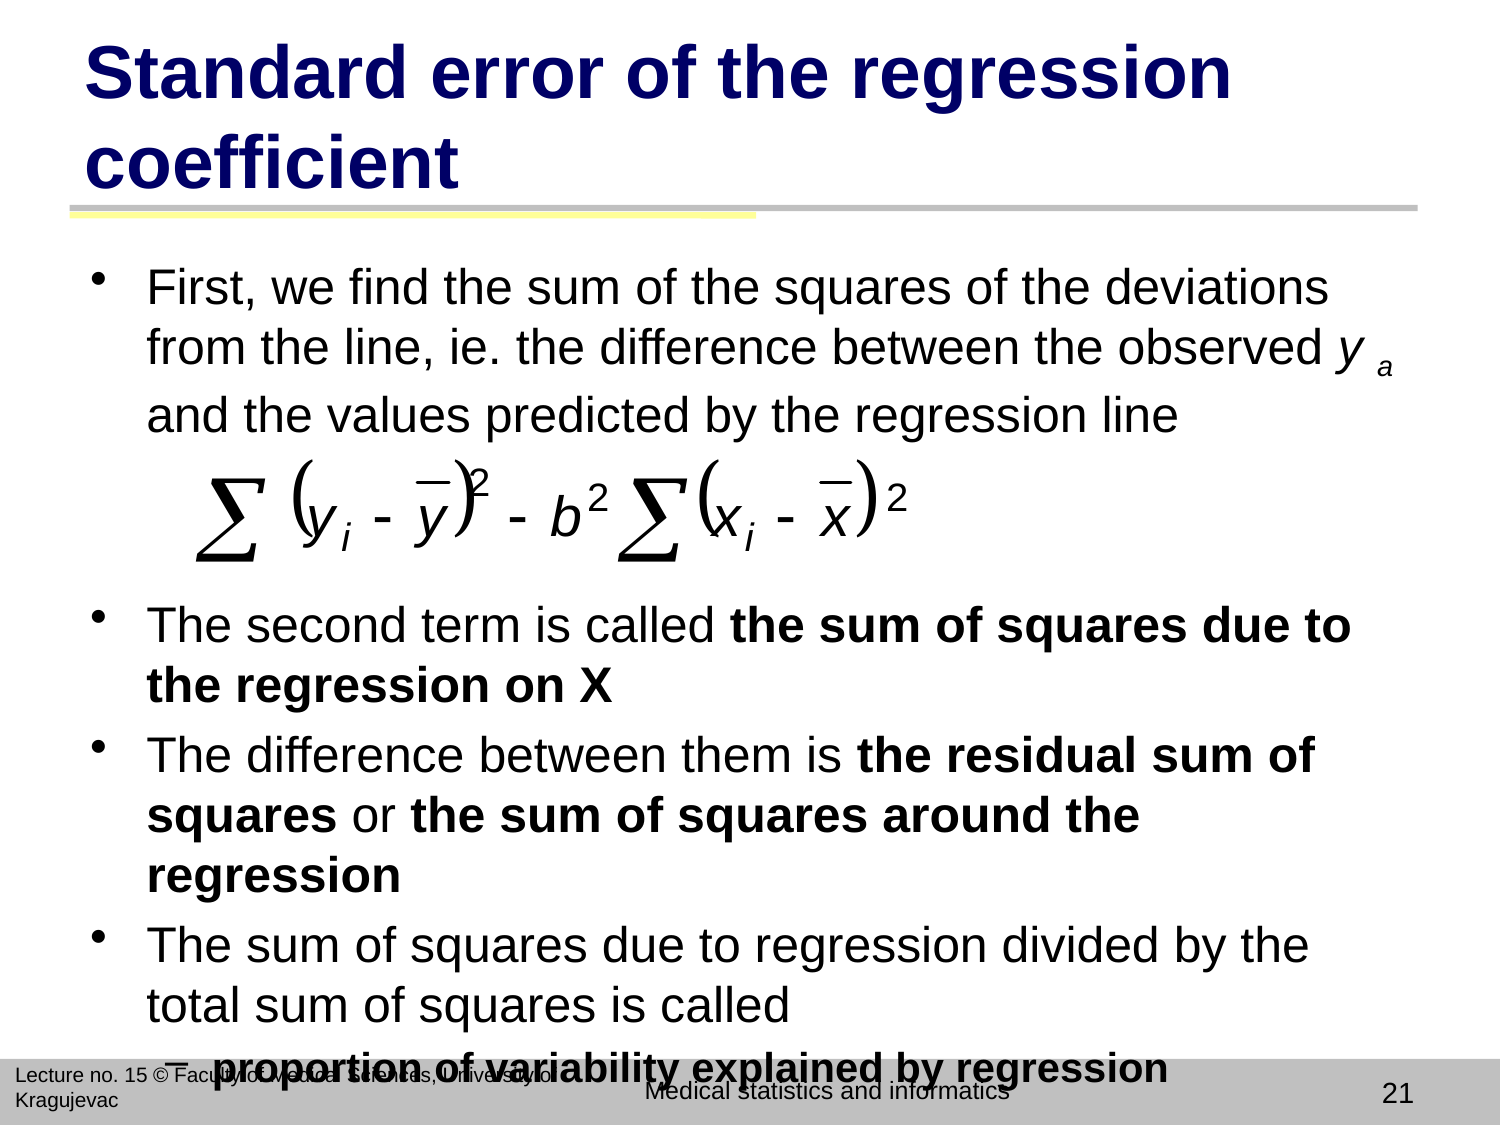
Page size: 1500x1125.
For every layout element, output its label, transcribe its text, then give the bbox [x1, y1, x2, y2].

list First, we find the sum of the squares of the deviations from the line, ie. the difference between the observed y a and the values predicted by the regression line The second term is called the sum of squares due to the regression on X The difference between them is the residual sum of squares or the sum of squares around the regression The sum of squares due to regression divided by the total sum of squares is called proportion of variability explained by regression [74, 246, 1426, 539]
slide_number 21 [1164, 1066, 1430, 1125]
list First, we find the sum of the squares of the deviations from the line, ie. the difference between the observed y a and the values predicted by the regression line The second term is called the sum of squares due to the regression on X The difference between them is the residual sum of squares or the sum of squares around the regression The sum of squares due to regression divided by the total sum of squares is called proportion of variability explained by regression [74, 540, 1426, 1023]
slide_number Lecture no. 15 © Faculty of Medical Sciences, University of Kragujevac [0, 1053, 616, 1108]
footer Medical statistics and informatics [512, 1066, 1144, 1125]
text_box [185, 451, 925, 577]
title Standard error of the regression coefficient [69, 19, 1426, 208]
